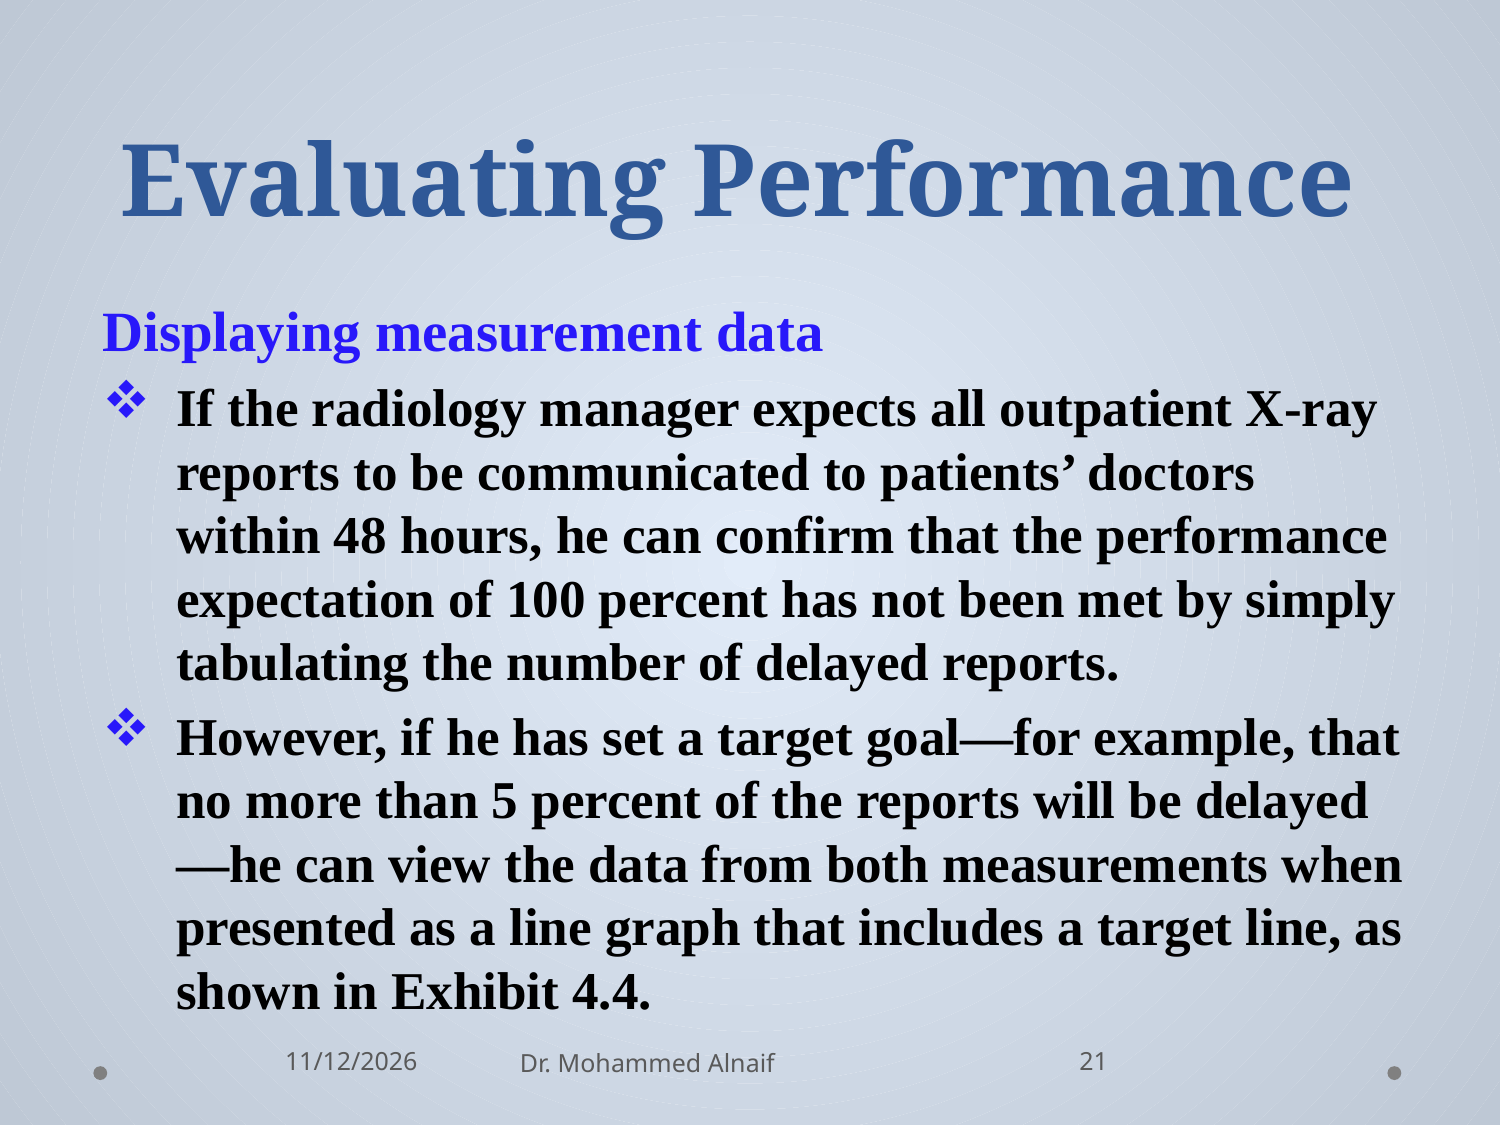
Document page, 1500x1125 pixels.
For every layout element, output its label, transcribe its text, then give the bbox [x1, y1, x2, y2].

slide_number 21 [1074, 1025, 1425, 1100]
title Evaluating Performance [100, 78, 1376, 244]
footer Dr. Mohammed Alnaif [512, 1025, 988, 1100]
subtitle Displaying measurement data If the radiology manager expects all outpatient X-ray reports to be communicated to patients’ doctors within 48 hours, he can confirm that the performance expectation of 100 percent has not been met by simply tabulating the number of delayed reports. However, if he has set a target goal—for example, that no more than 5 percent of the reports will be delayed—he can view the data from both measurements when presented as a line graph that includes a target line, as shown in Exhibit 4.4. [87, 287, 1425, 1038]
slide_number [75, 1025, 425, 1100]
